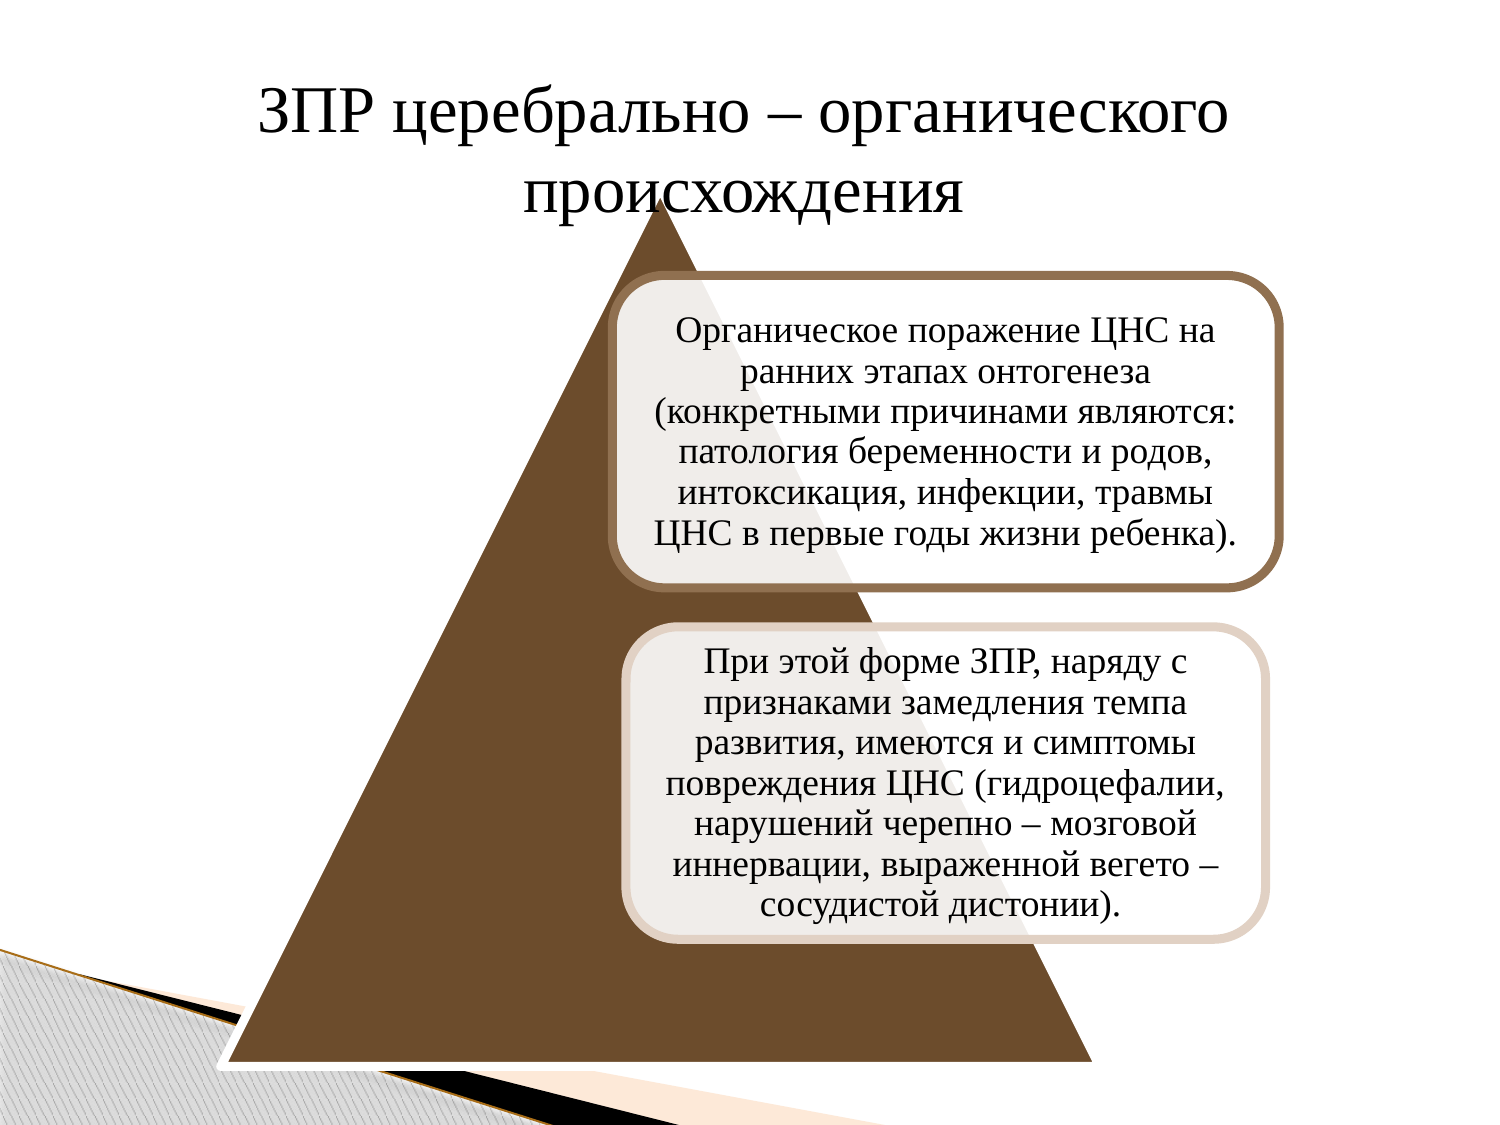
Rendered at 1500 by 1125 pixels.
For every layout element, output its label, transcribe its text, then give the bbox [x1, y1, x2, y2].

text_box ЗПР церебрально – органического происхождения [93, 58, 1395, 234]
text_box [105, 187, 1395, 1067]
